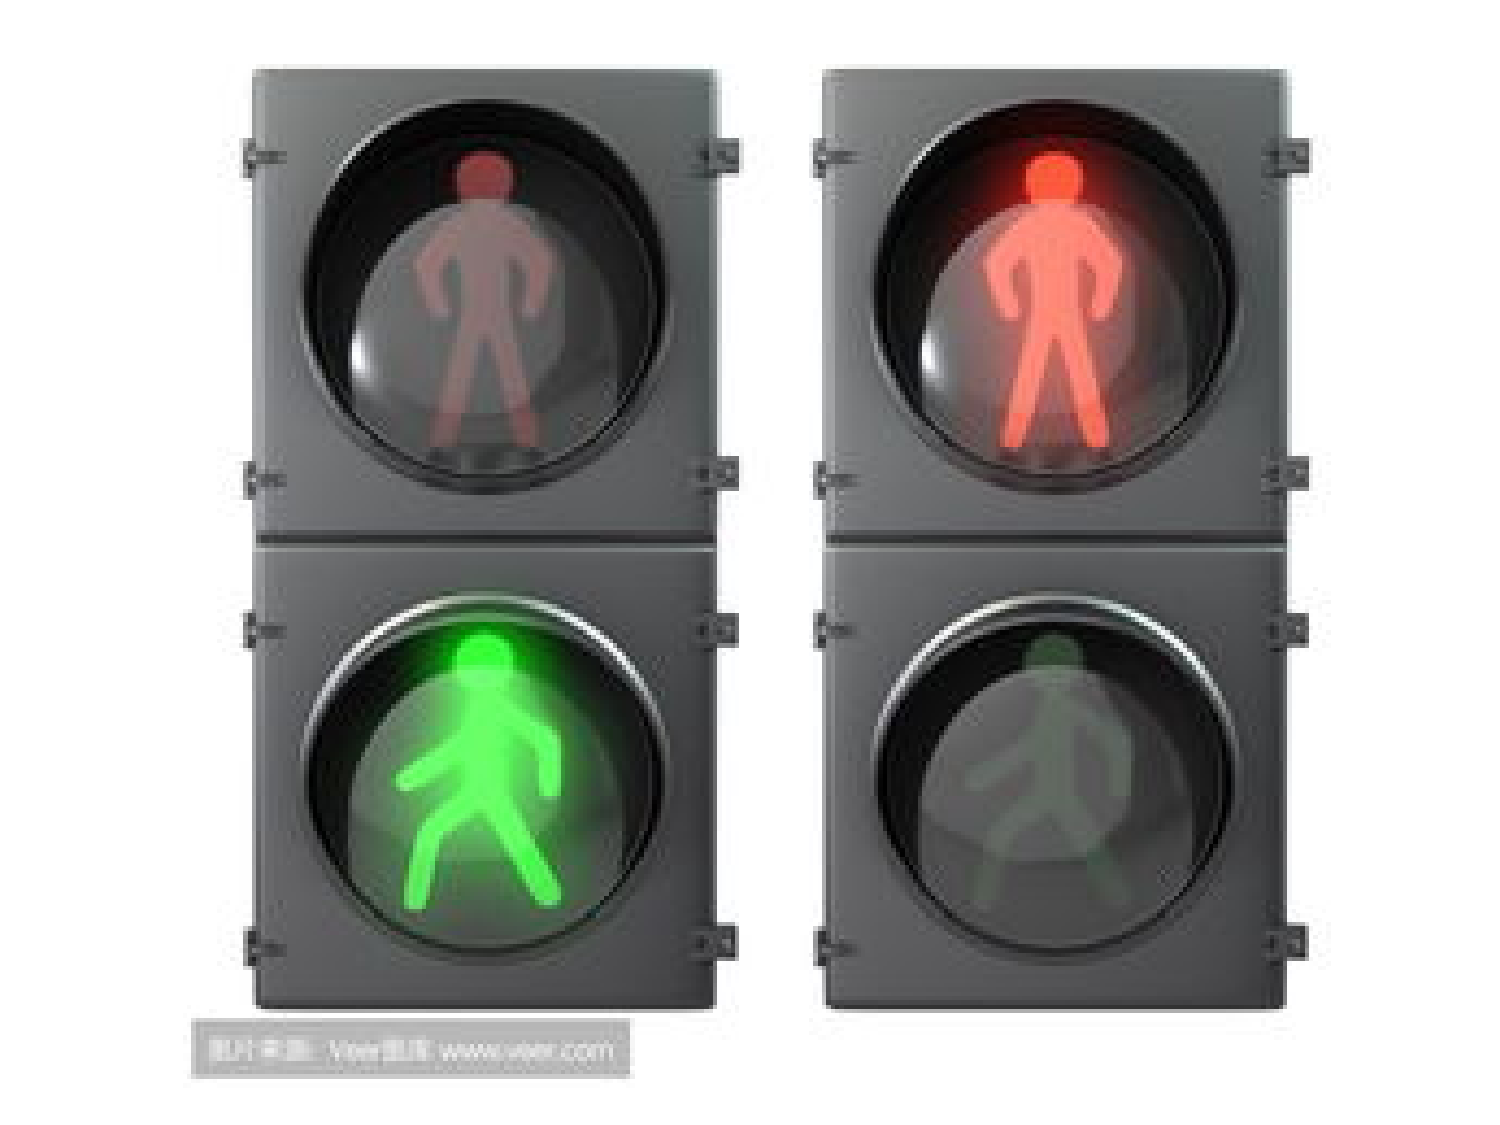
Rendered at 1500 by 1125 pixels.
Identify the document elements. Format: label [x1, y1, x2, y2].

picture [182, 30, 1353, 1088]
